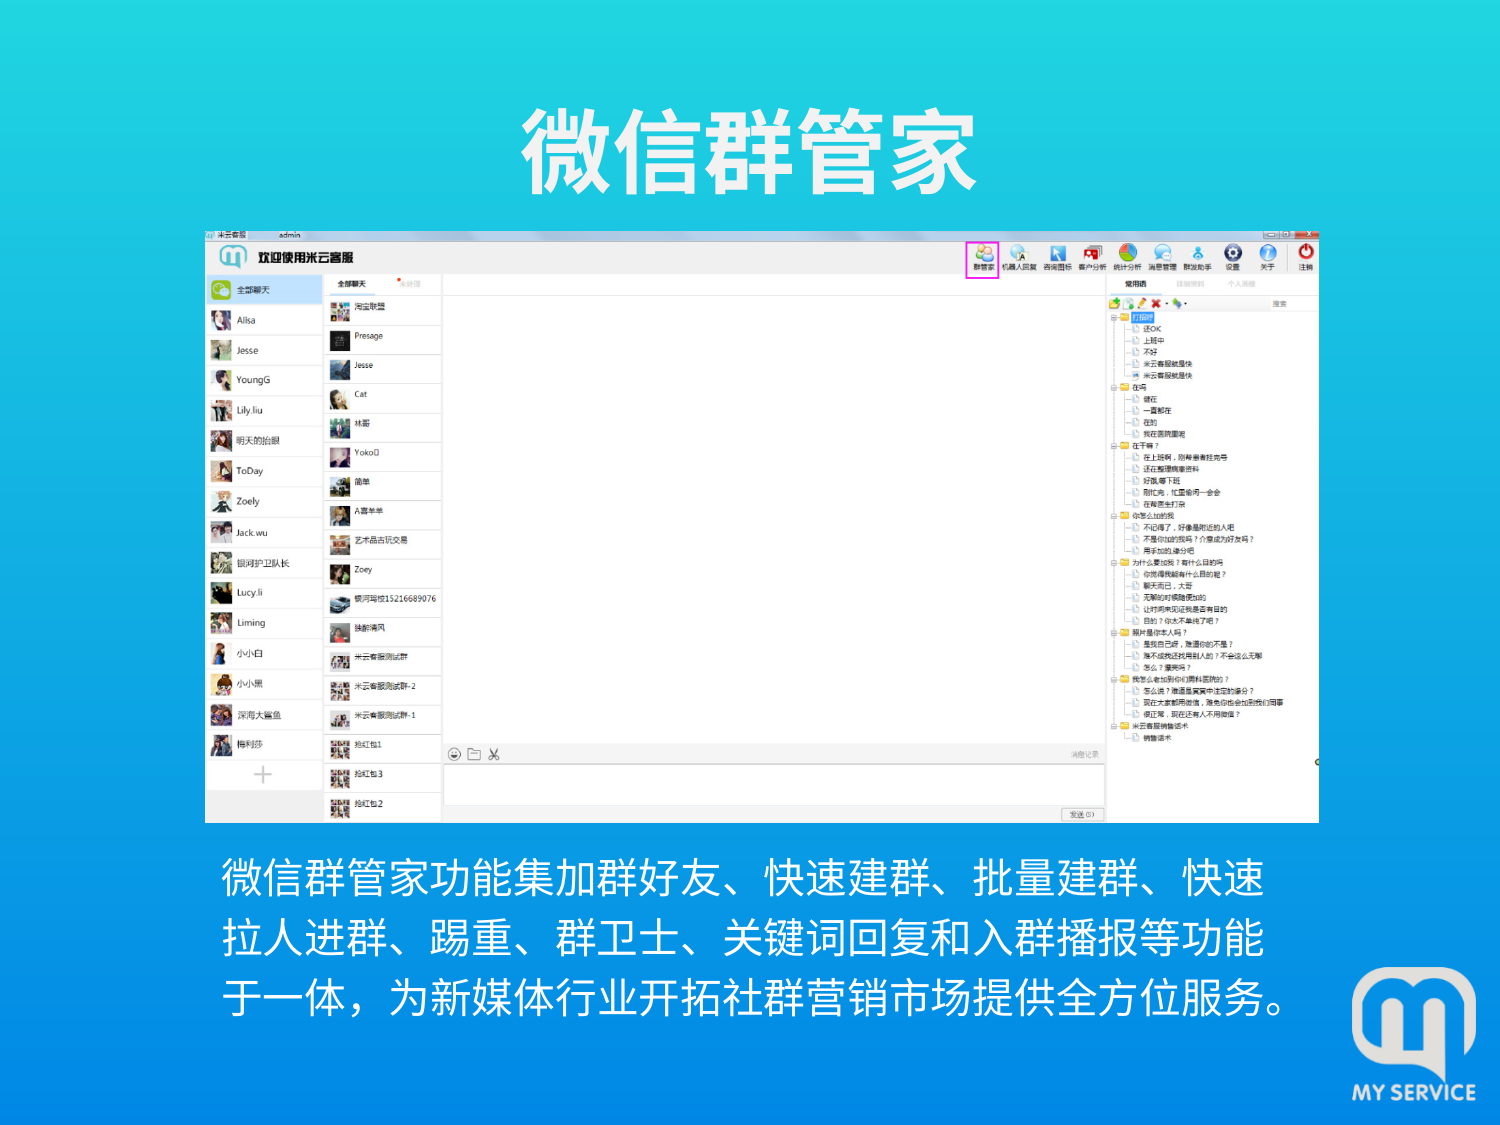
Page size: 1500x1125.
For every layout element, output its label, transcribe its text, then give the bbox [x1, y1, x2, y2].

picture [1352, 967, 1476, 1107]
picture [0, 231, 1500, 822]
text_box 微信群管家功能集加群好友、快速建群、批量建群、快速拉人进群、踢重、群卫士、关键词回复和入群播报等功能于一体，为新媒体行业开拓社群营销市场提供全方位服务。 [206, 834, 1317, 1029]
title 微信群管家 [75, 45, 1425, 233]
